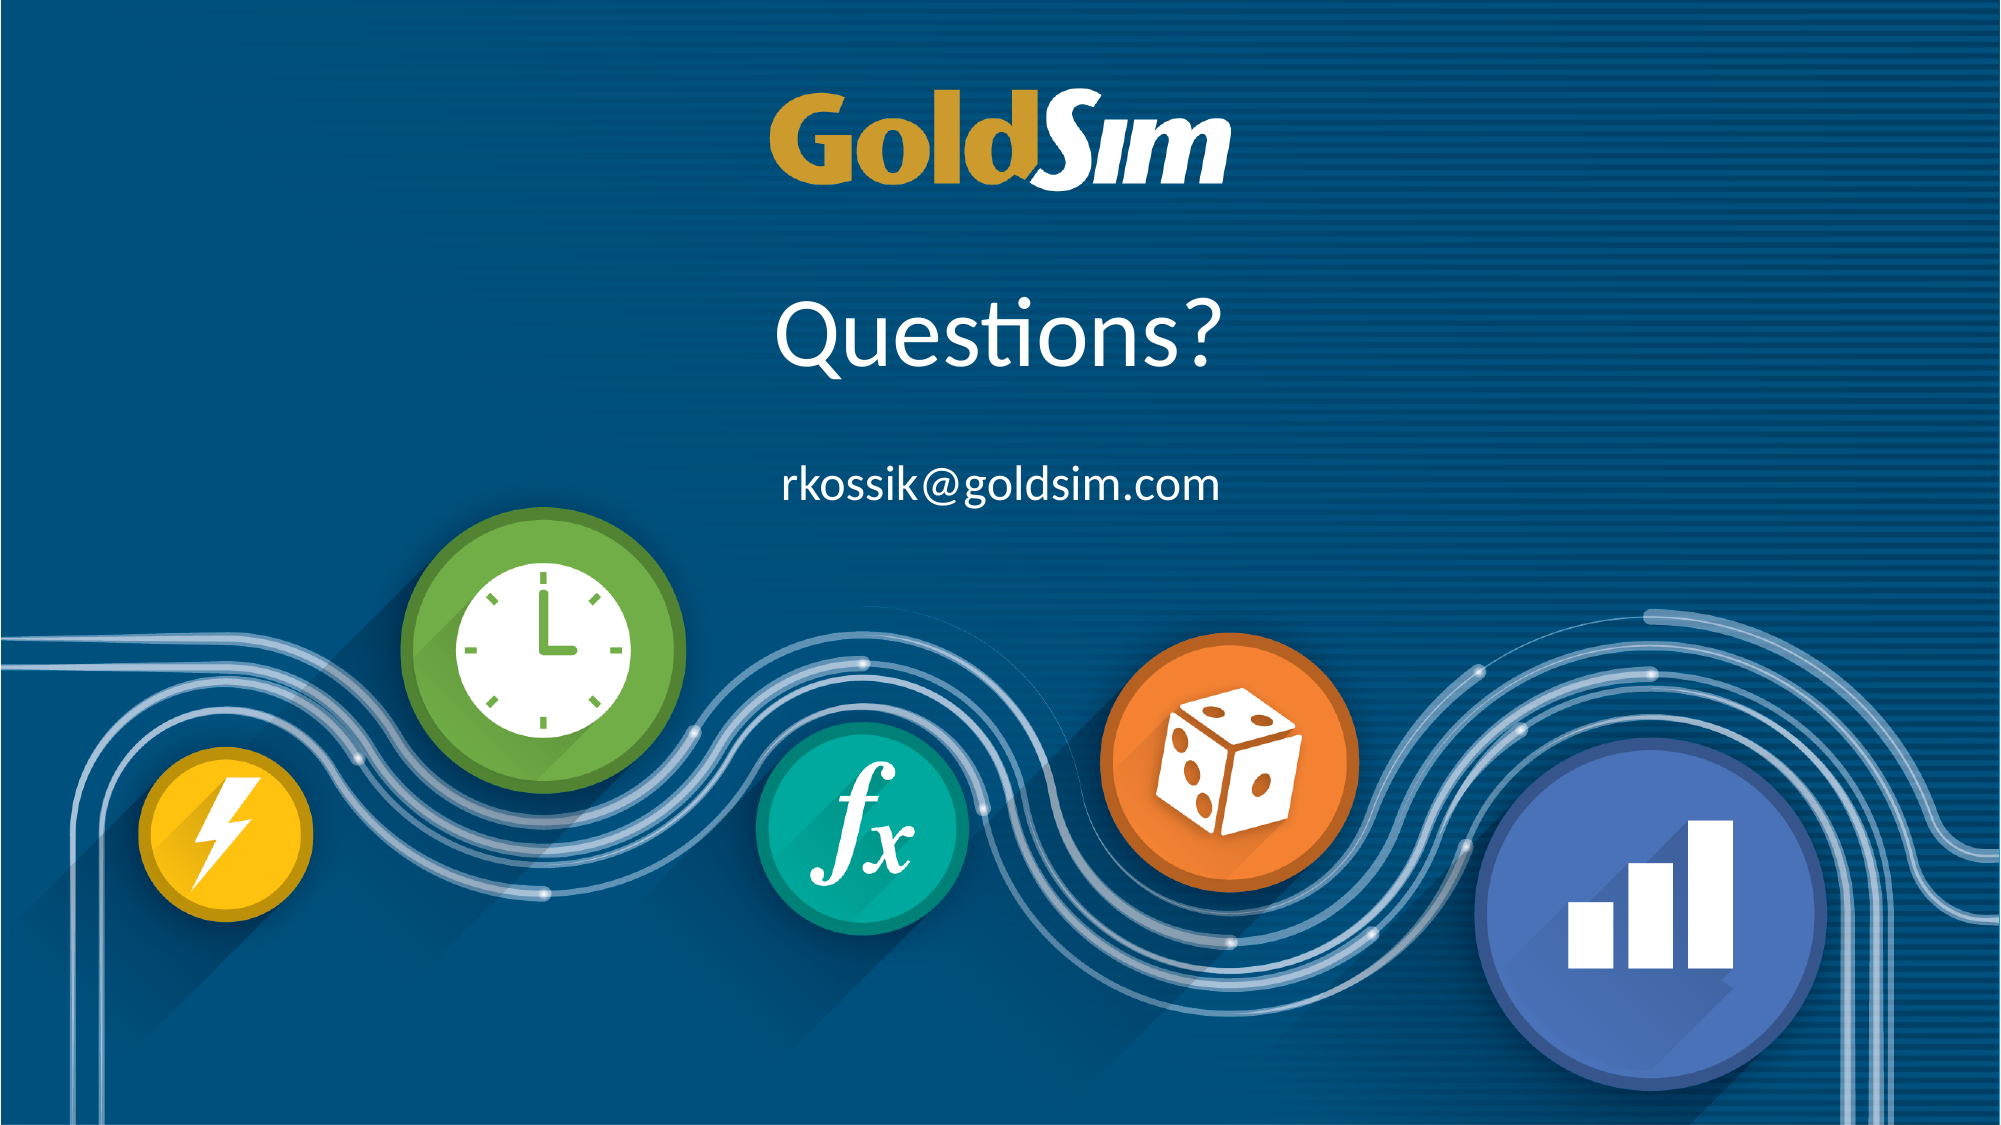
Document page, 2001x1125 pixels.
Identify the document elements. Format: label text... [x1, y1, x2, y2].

title Questions? [249, 212, 1750, 389]
picture [1, 0, 2000, 1125]
subtitle rkossik@goldsim.com [251, 457, 1751, 512]
